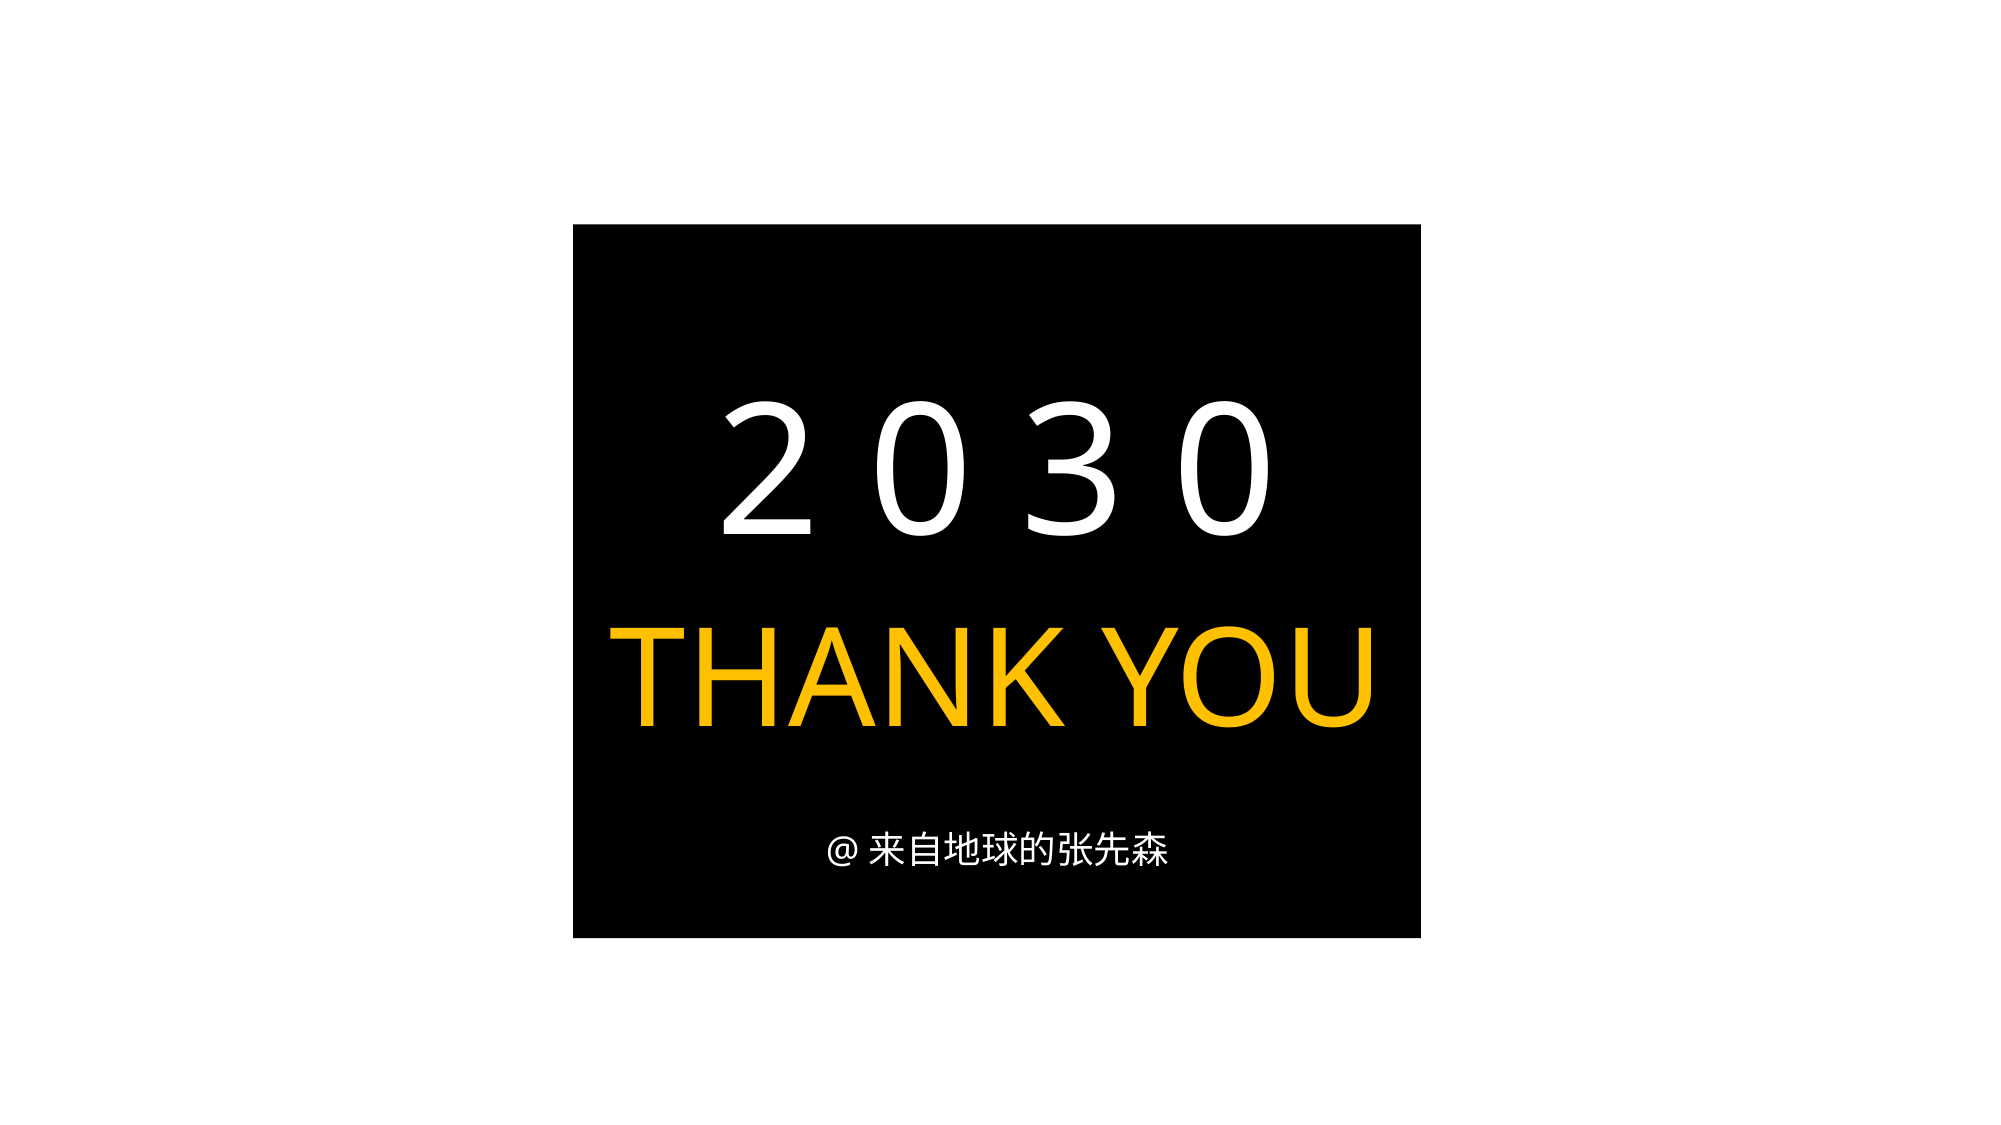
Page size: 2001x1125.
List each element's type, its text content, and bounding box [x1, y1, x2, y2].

text_box THANK YOU [595, 581, 1400, 761]
text_box 2 0 3 0 [701, 343, 1294, 579]
text_box [572, 223, 1422, 939]
text_box @来自地球的张先森 [811, 818, 1184, 879]
